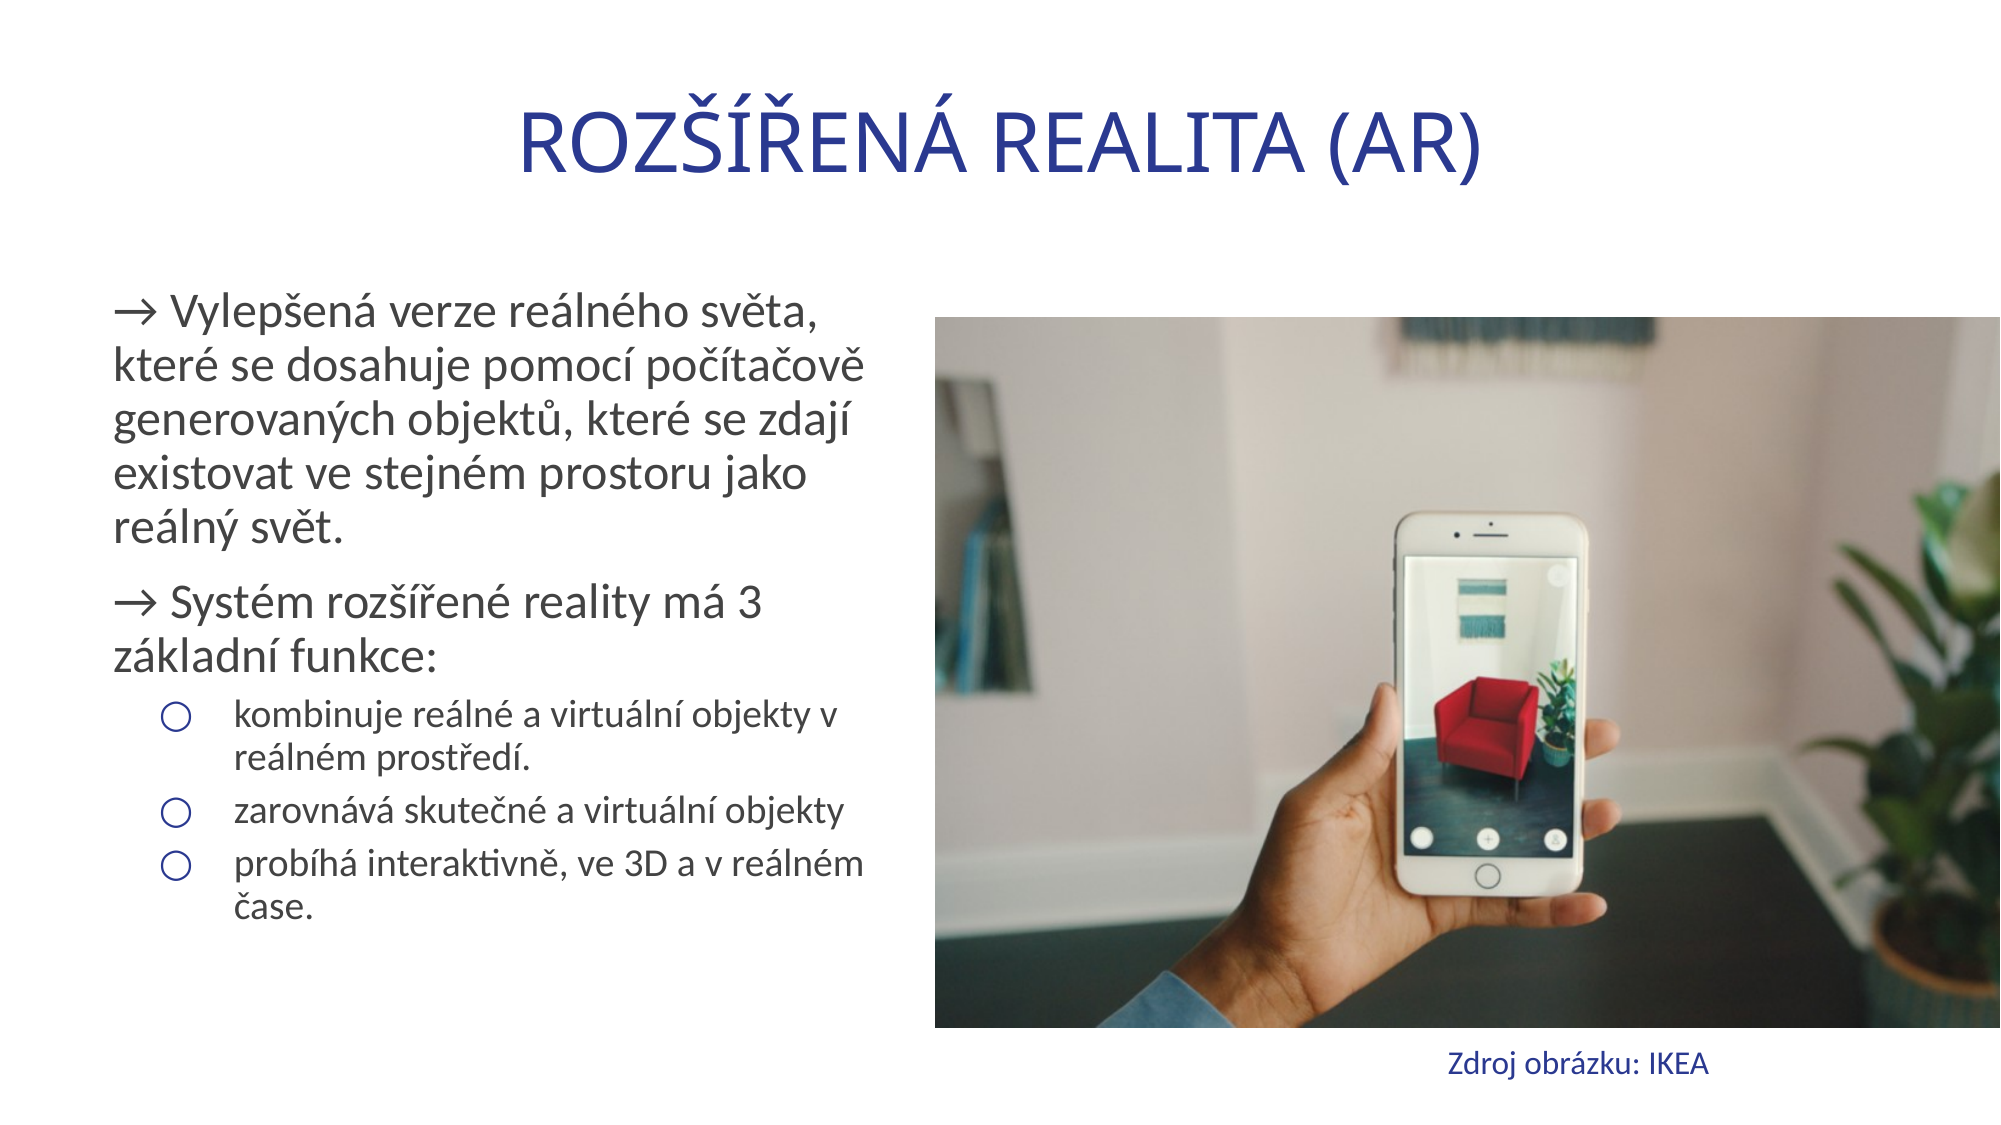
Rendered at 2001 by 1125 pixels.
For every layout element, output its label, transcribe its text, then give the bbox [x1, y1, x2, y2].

picture [935, 317, 2000, 1028]
list → Vylepšená verze reálného světa, které se dosahuje pomocí počítačově generovaných objektů, které se zdají existovat ve stejném prostoru jako reálný svět. → Systém rozšířené reality má 3 základní funkce: kombinuje reálné a virtuální objekty v reálném prostředí. zarovnává skutečné a virtuální objekty probíhá interaktivně, ve 3D a v reálném čase. [38, 276, 923, 1058]
title ROZŠÍŘENÁ REALITA (AR) [174, 39, 1825, 252]
text_box Zdroj obrázku: IKEA [1432, 1035, 1914, 1089]
